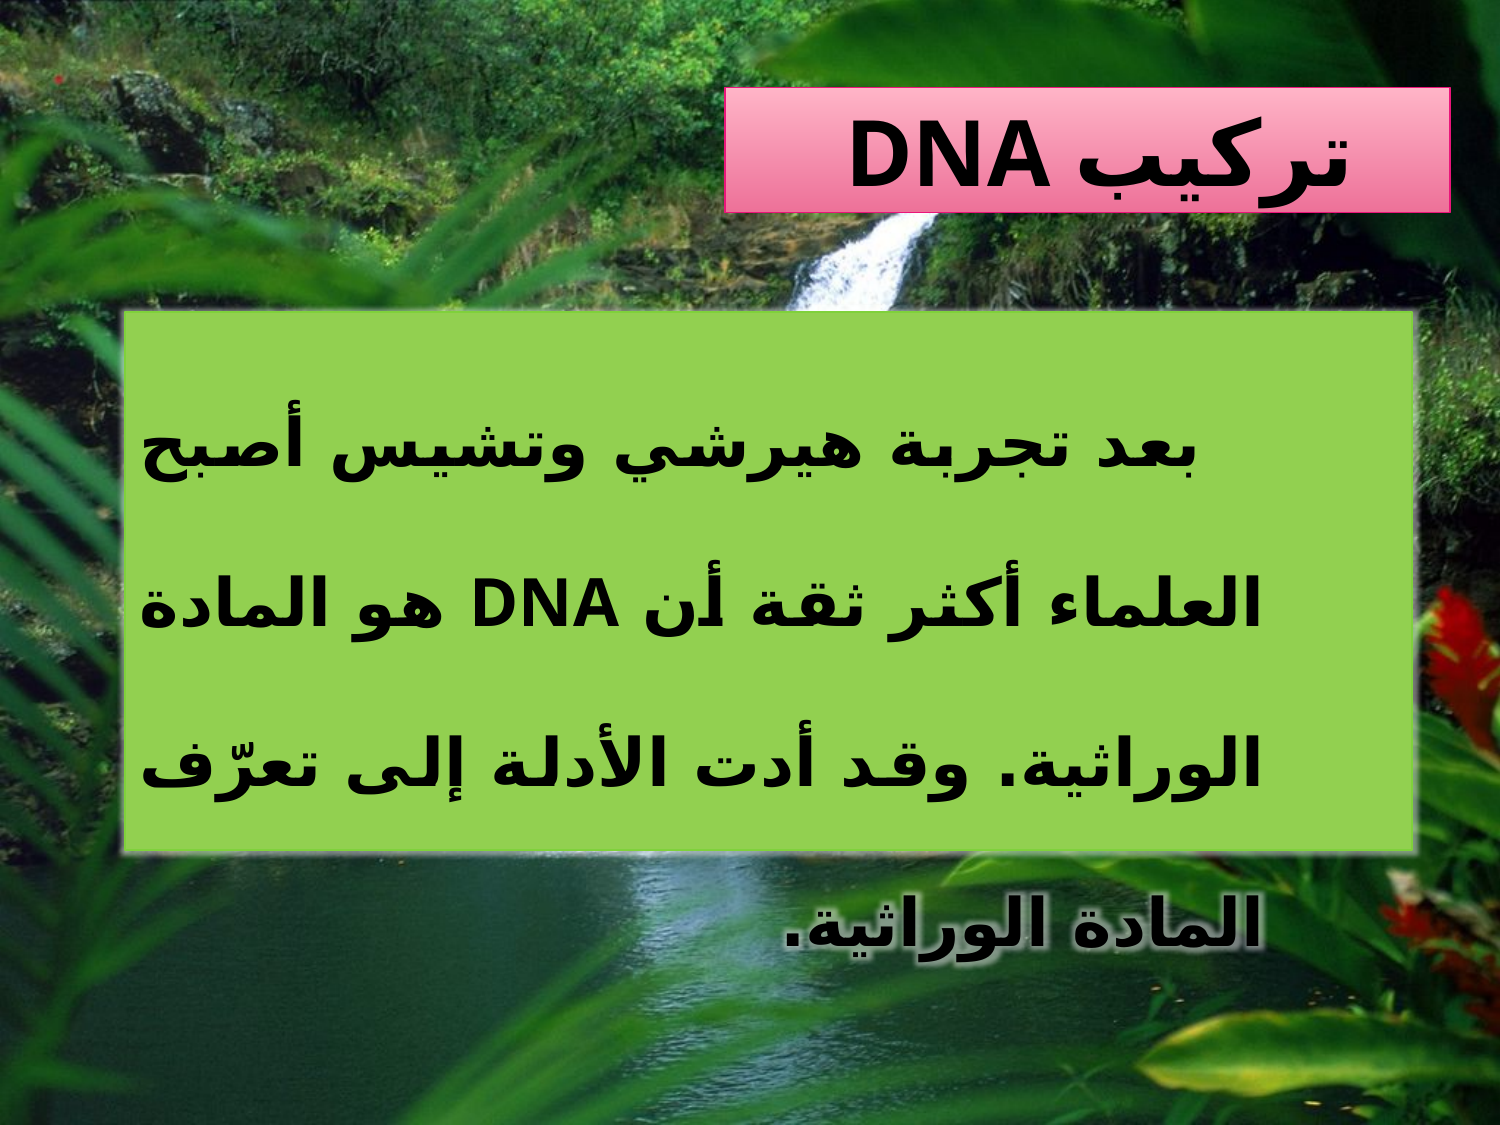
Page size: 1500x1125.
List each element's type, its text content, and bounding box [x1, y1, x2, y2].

title تركيب DNA [724, 87, 1451, 213]
text_box بعد تجربة هيرشي وتشيس أصبح العلماء أكثر ثقة أن DNA هو المادة الوراثية. وقد أدت الأدلة إلى تعرّف المادة الوراثية. [124, 311, 1413, 851]
picture [0, 0, 1500, 1125]
